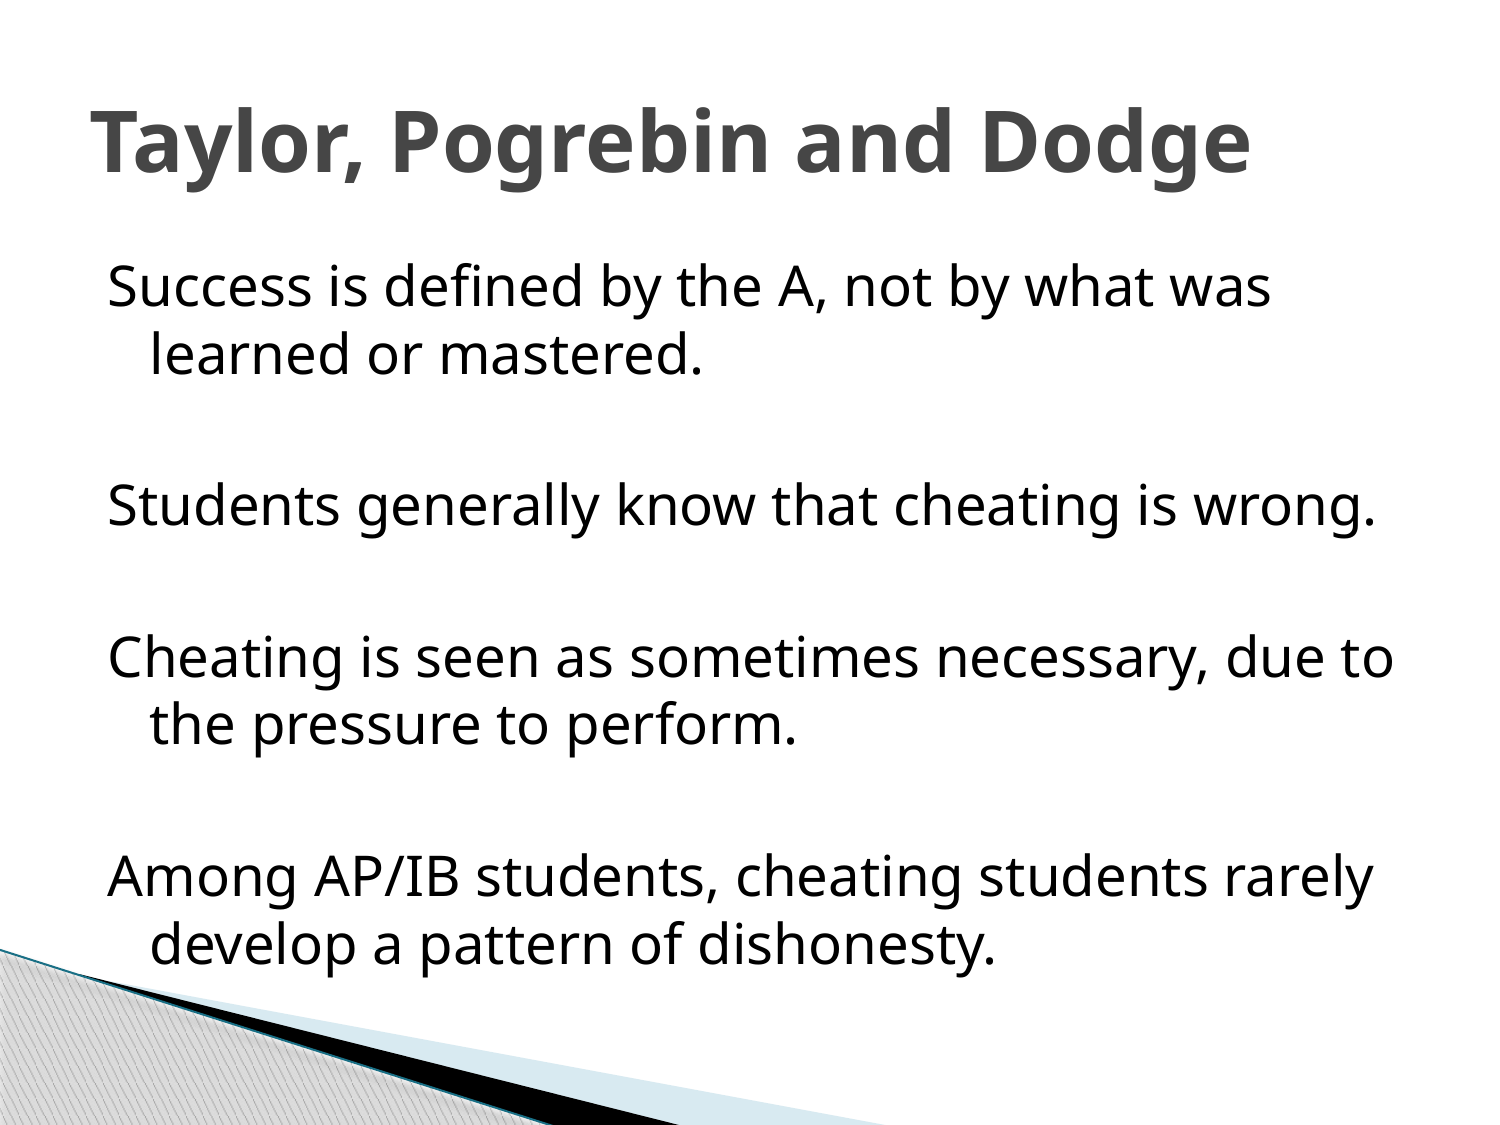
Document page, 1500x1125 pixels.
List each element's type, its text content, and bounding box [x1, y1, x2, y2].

list Success is defined by the A, not by what was learned or mastered. Students generally know that cheating is wrong. Cheating is seen as sometimes necessary, due to the pressure to perform. Among AP/IB students, cheating students rarely develop a pattern of dishonesty. [75, 243, 1425, 986]
title Taylor, Pogrebin and Dodge [75, 45, 1425, 233]
